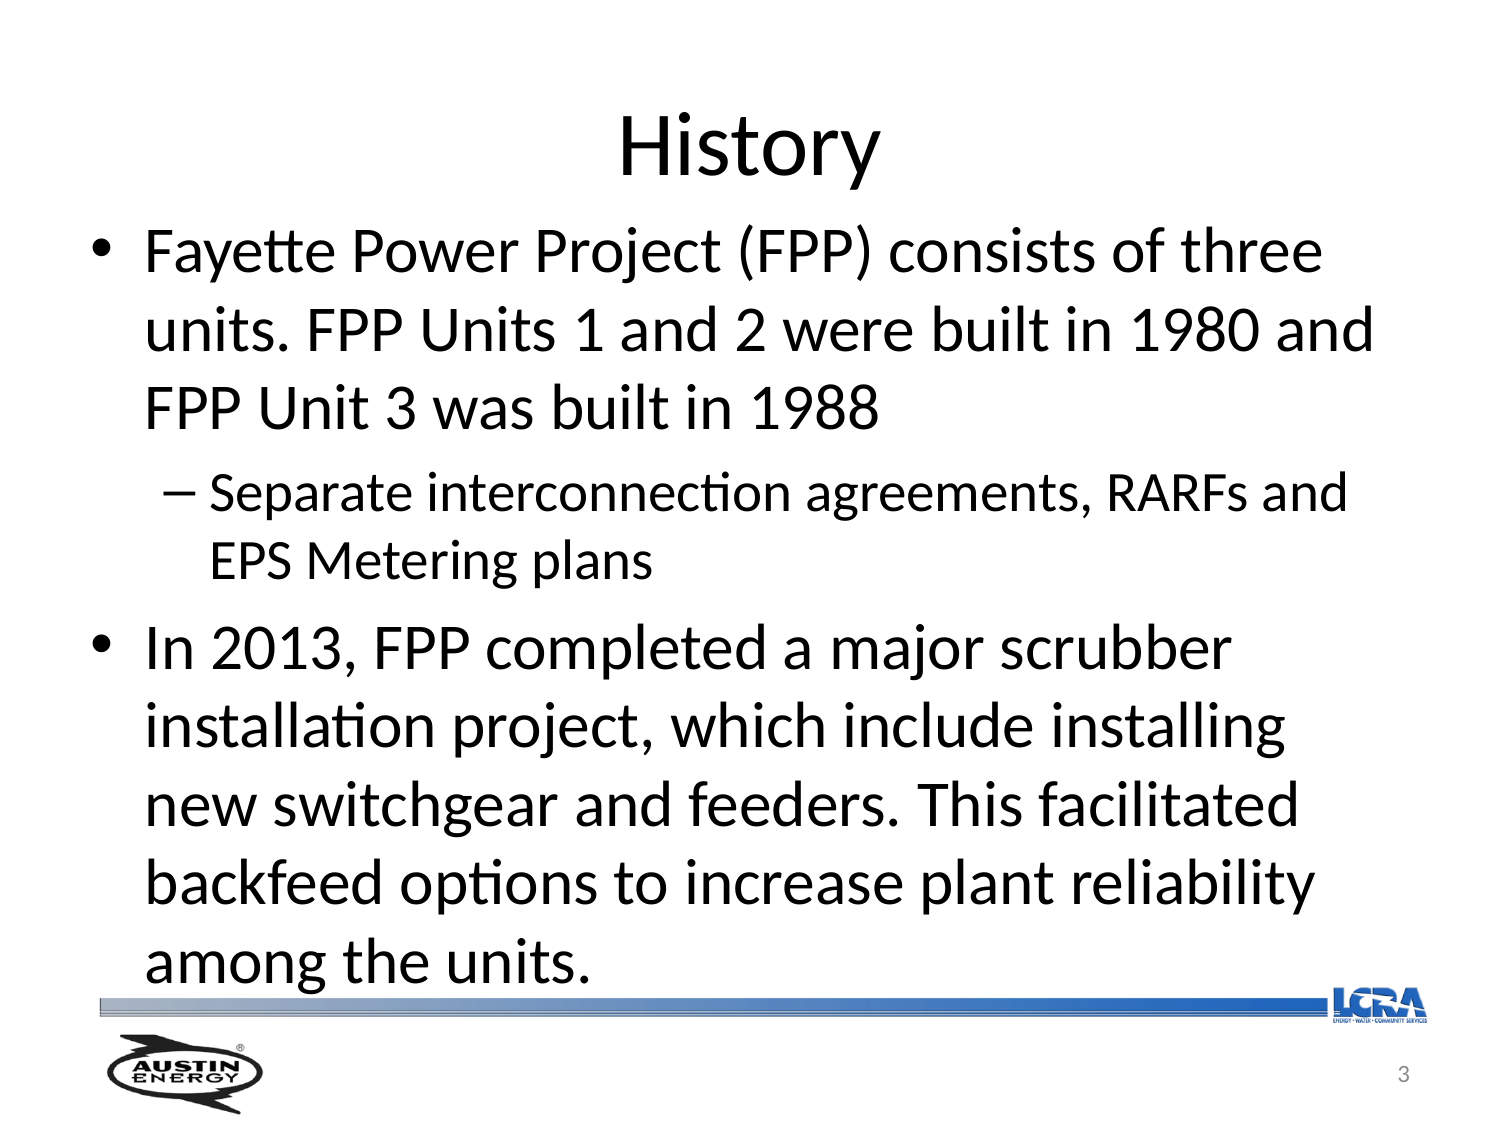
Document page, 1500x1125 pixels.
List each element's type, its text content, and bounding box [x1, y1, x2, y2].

picture [84, 978, 1435, 1122]
list Fayette Power Project (FPP) consists of three units. FPP Units 1 and 2 were built in 1980 and FPP Unit 3 was built in 1988 Separate interconnection agreements, RARFs and EPS Metering plans In 2013, FPP completed a major scrubber installation project, which include installing new switchgear and feeders. This facilitated backfeed options to increase plant reliability among the units. [75, 200, 1425, 1005]
slide_number 3 [1074, 1042, 1425, 1103]
title History [75, 45, 1425, 200]
